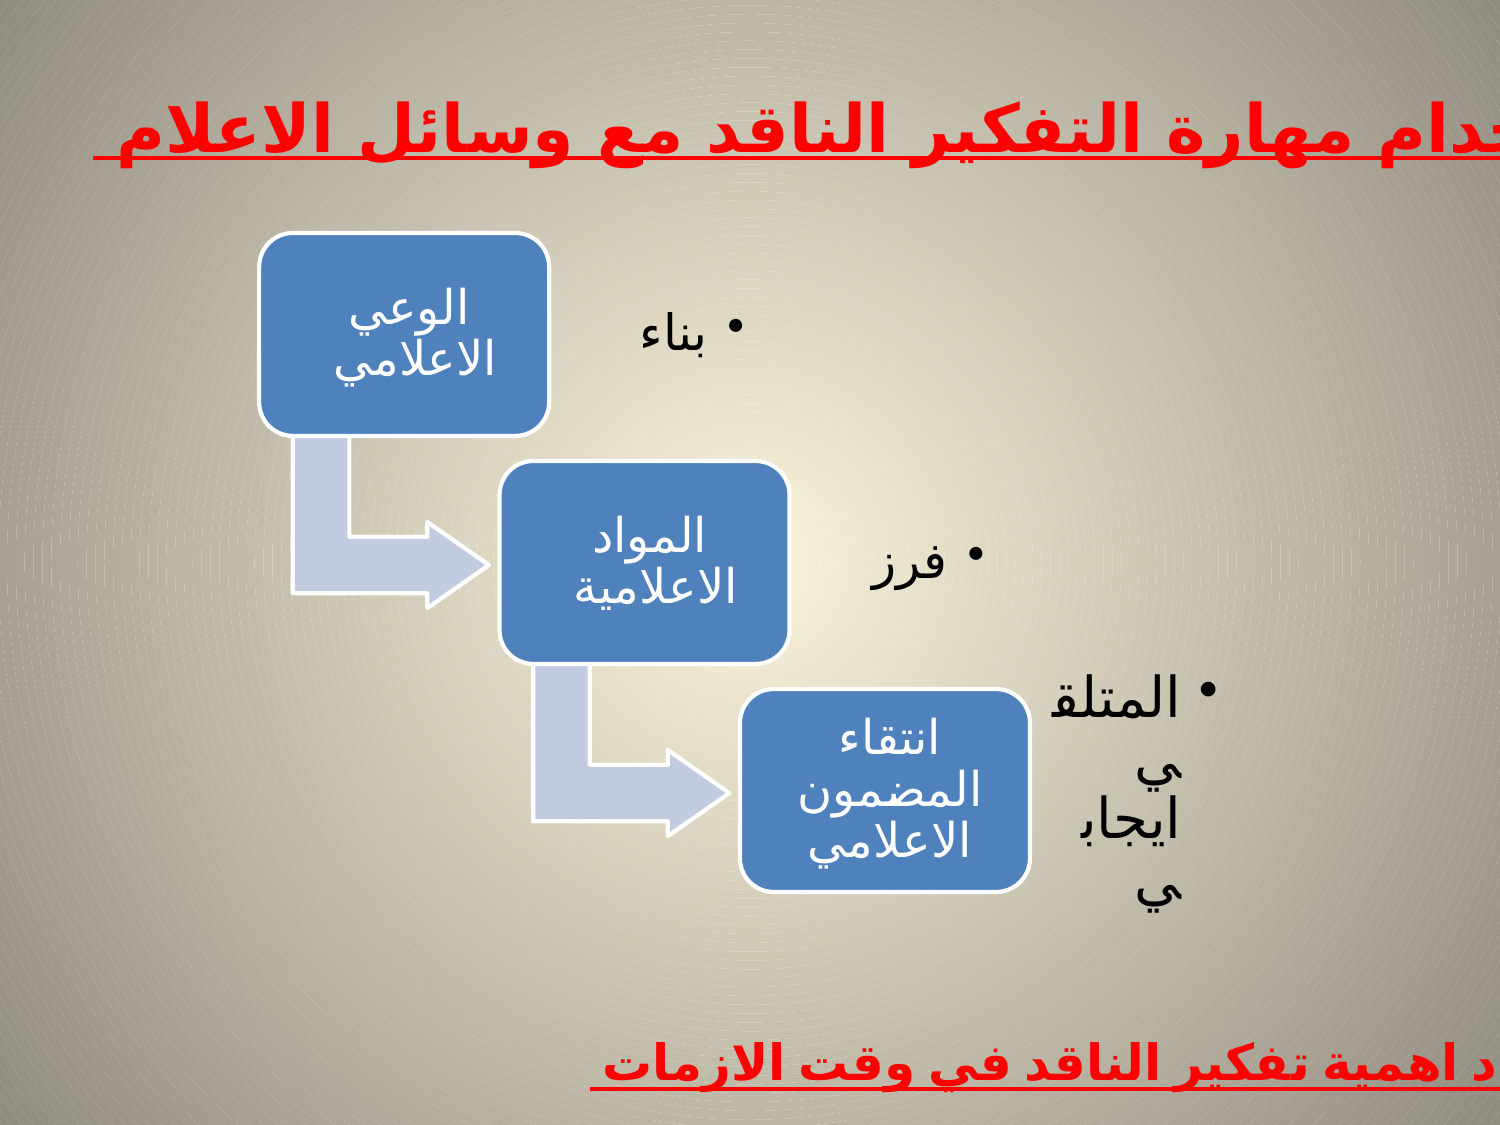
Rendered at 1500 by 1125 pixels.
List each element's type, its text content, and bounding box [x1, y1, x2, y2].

text_box تزداد اهمية تفكير الناقد في وقت الازمات [574, 1023, 1500, 1098]
text_box فوائد استخدام مهارة التفكير الناقد مع وسائل الاعلام [78, 78, 1500, 173]
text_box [249, 228, 1251, 897]
